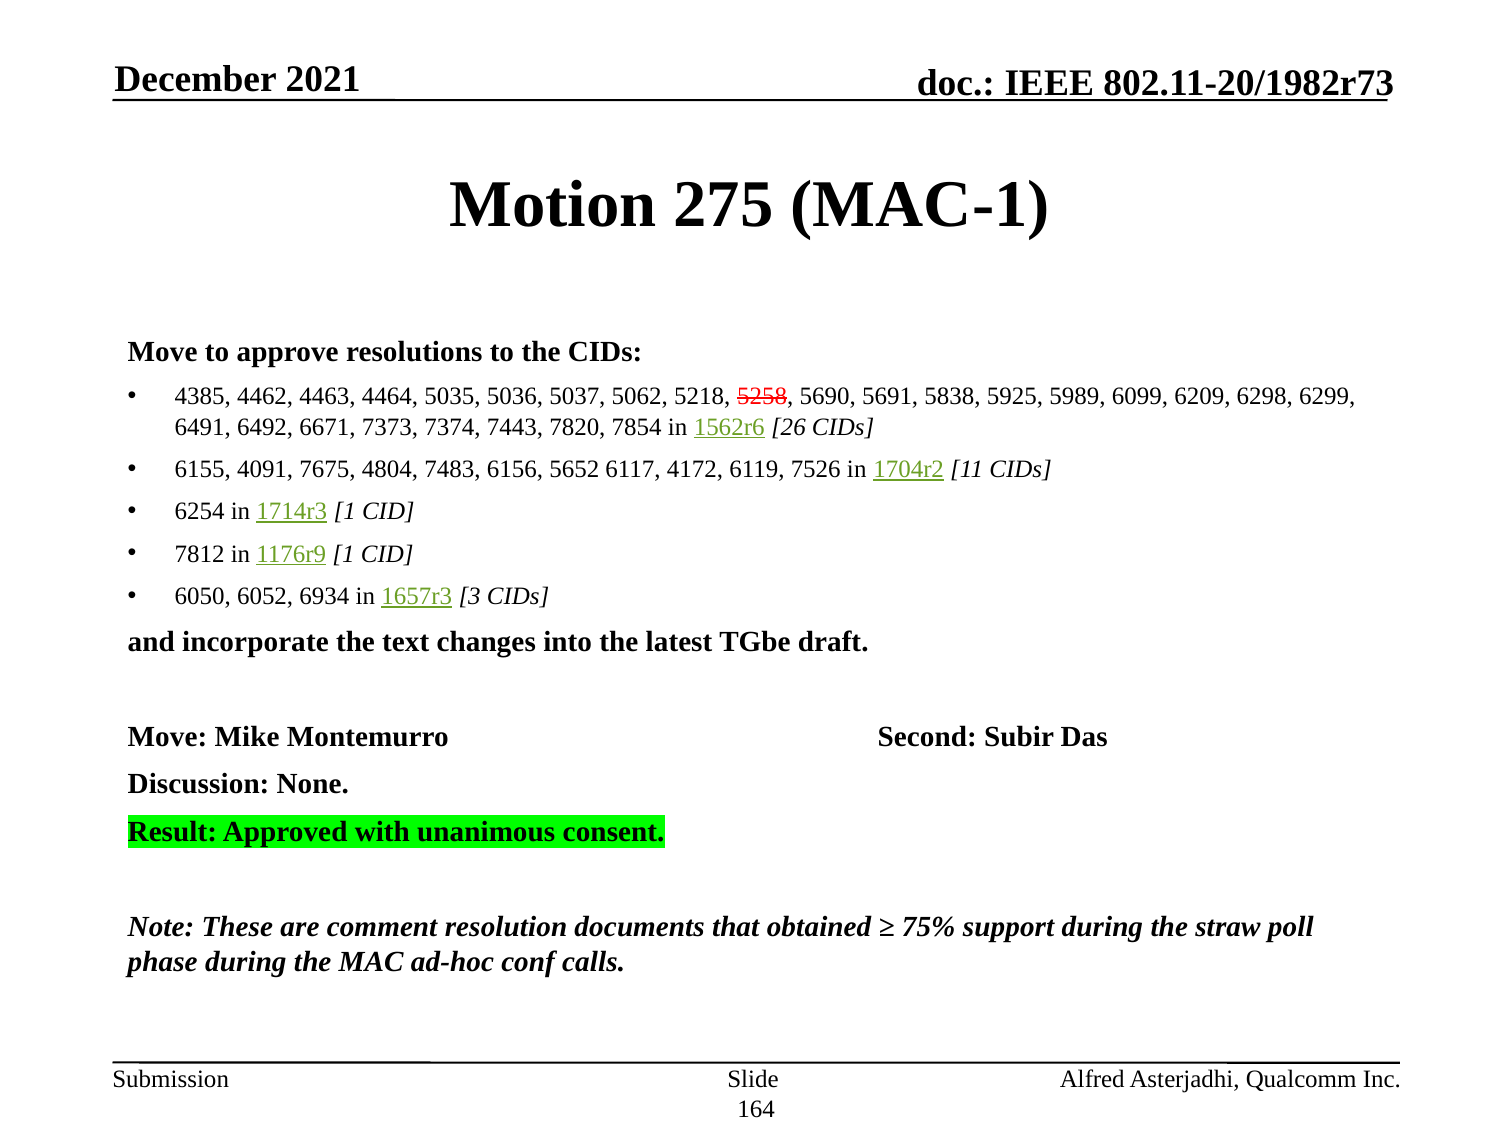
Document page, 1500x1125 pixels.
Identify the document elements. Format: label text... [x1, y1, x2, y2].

slide_number Slide 164 [712, 1061, 800, 1123]
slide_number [114, 54, 423, 100]
footer Alfred Asterjadhi, Qualcomm Inc. [878, 1061, 1402, 1093]
list Move to approve resolutions to the CIDs: 4385, 4462, 4463, 4464, 5035, 5036, 5037, 5062, 5218, 5258, 5690, 5691, 5838, 5925, 5989, 6099, 6209, 6298, 6299, 6491, 6492, 6671, 7373, 7374, 7443, 7820, 7854 in 1562r6 [26 CIDs] 6155, 4091, 7675, 4804, 7483, 6156, 5652 6117, 4172, 6119, 7526 in 1704r2 [11 CIDs] 6254 in 1714r3 [1 CID] 7812 in 1176r9 [1 CID] 6050, 6052, 6934 in 1657r3 [3 CIDs] and incorporate the text changes into the latest TGbe draft. Move: Mike Montemurro Second: Subir Das Discussion: None. Result: Approved with unanimous consent. Note: These are comment resolution documents that obtained ≥ 75% support during the straw poll phase during the MAC ad-hoc conf calls. [112, 324, 1388, 1063]
title Motion 275 (MAC-1) [112, 112, 1388, 288]
